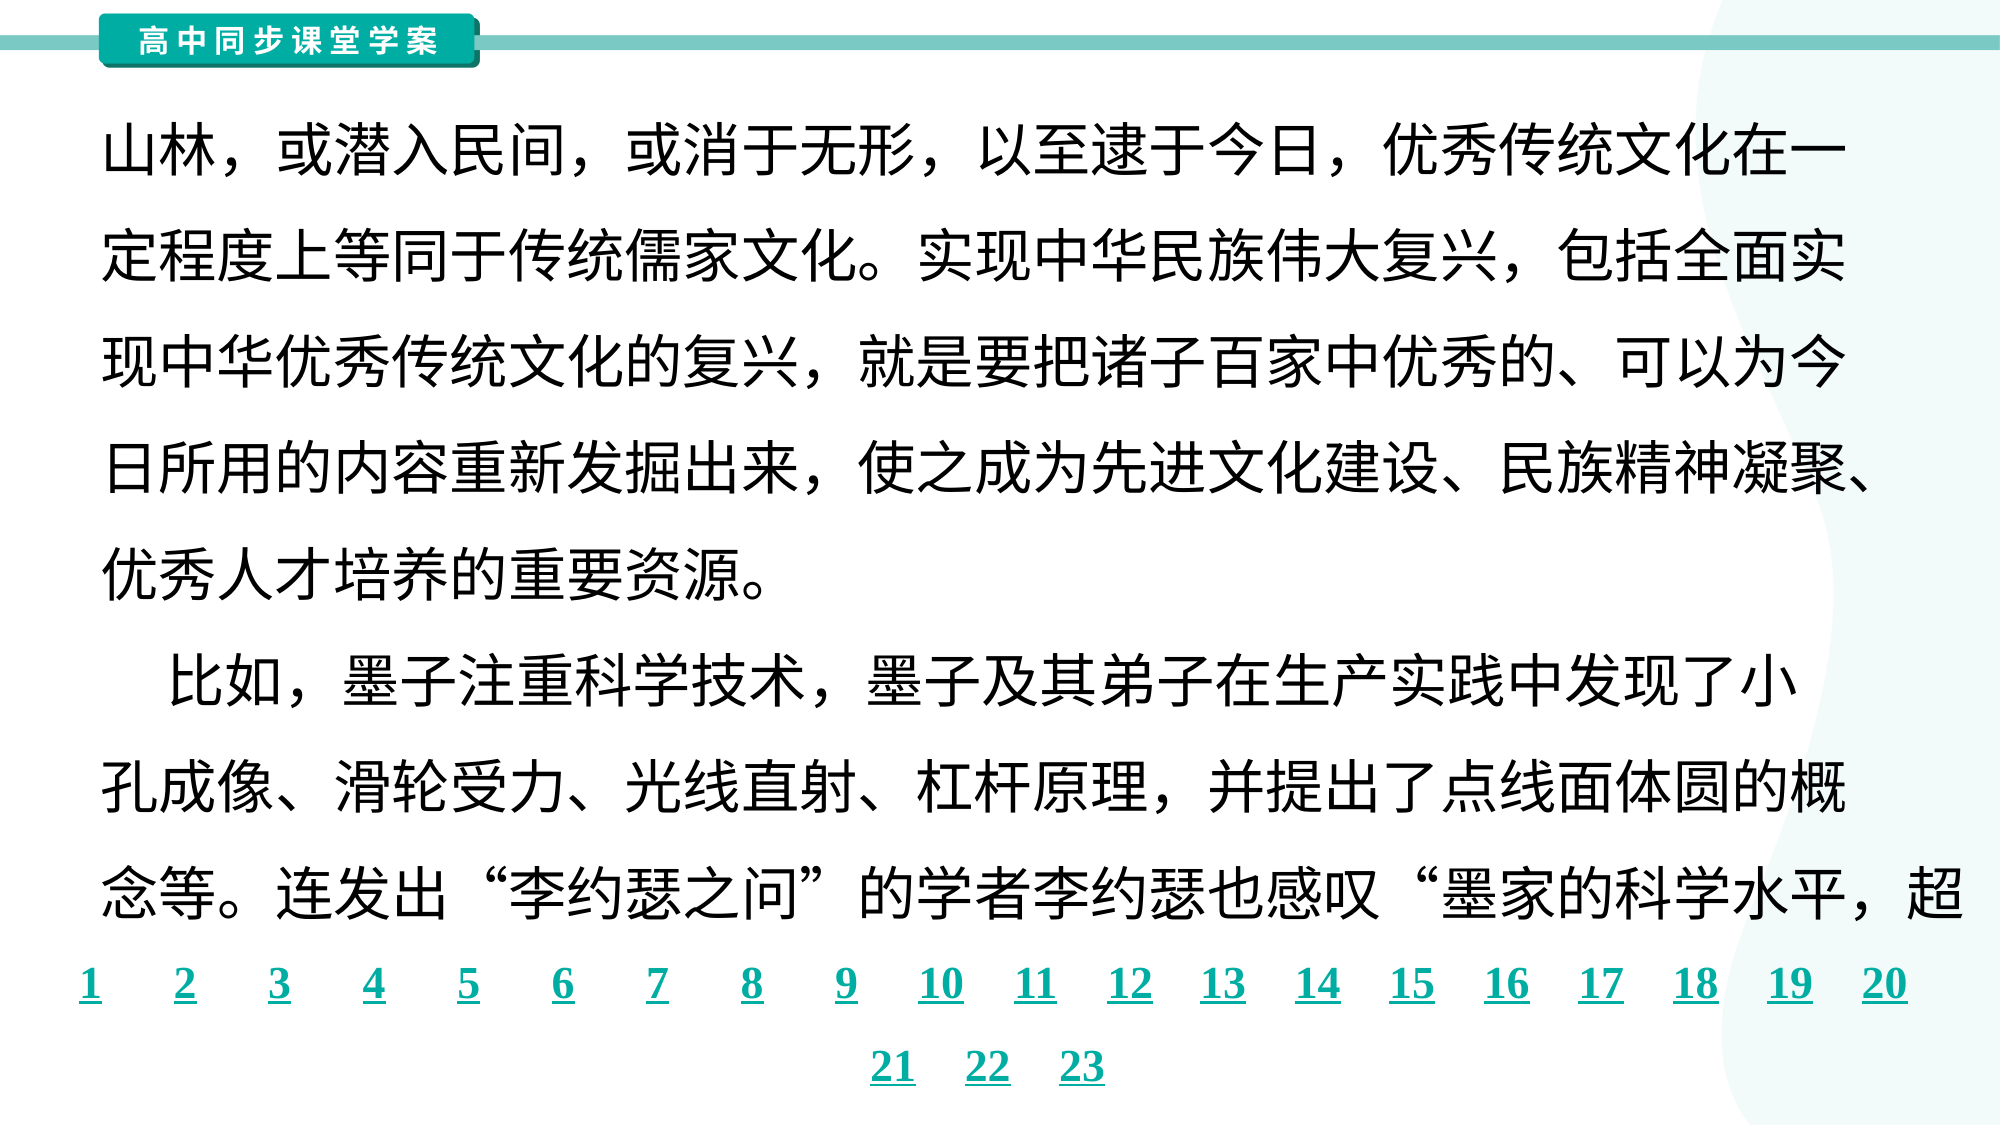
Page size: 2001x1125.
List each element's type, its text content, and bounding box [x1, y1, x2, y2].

picture [0, 0, 2000, 1125]
text_box 山林，或潜入民间，或消于无形，以至逮于今日，优秀传统文化在一 定程度上等同于传统儒家文化。实现中华民族伟大复兴，包括全面实 现中华优秀传统文化的复兴，就是要把诸子百家中优秀的、可以为今 日所用的内容重新发掘出来，使之成为先进文化建设、民族精神凝聚、 优秀人才培养的重要资源。 比如，墨子注重科学技术，墨子及其弟子在生产实践中发现了小 孔成像、滑轮受力、光线直射、杠杆原理，并提出了点线面体圆的概 念等。连发出“李约瑟之问”的学者李约瑟也感叹“墨家的科学水平，超 [100, 76, 1899, 927]
